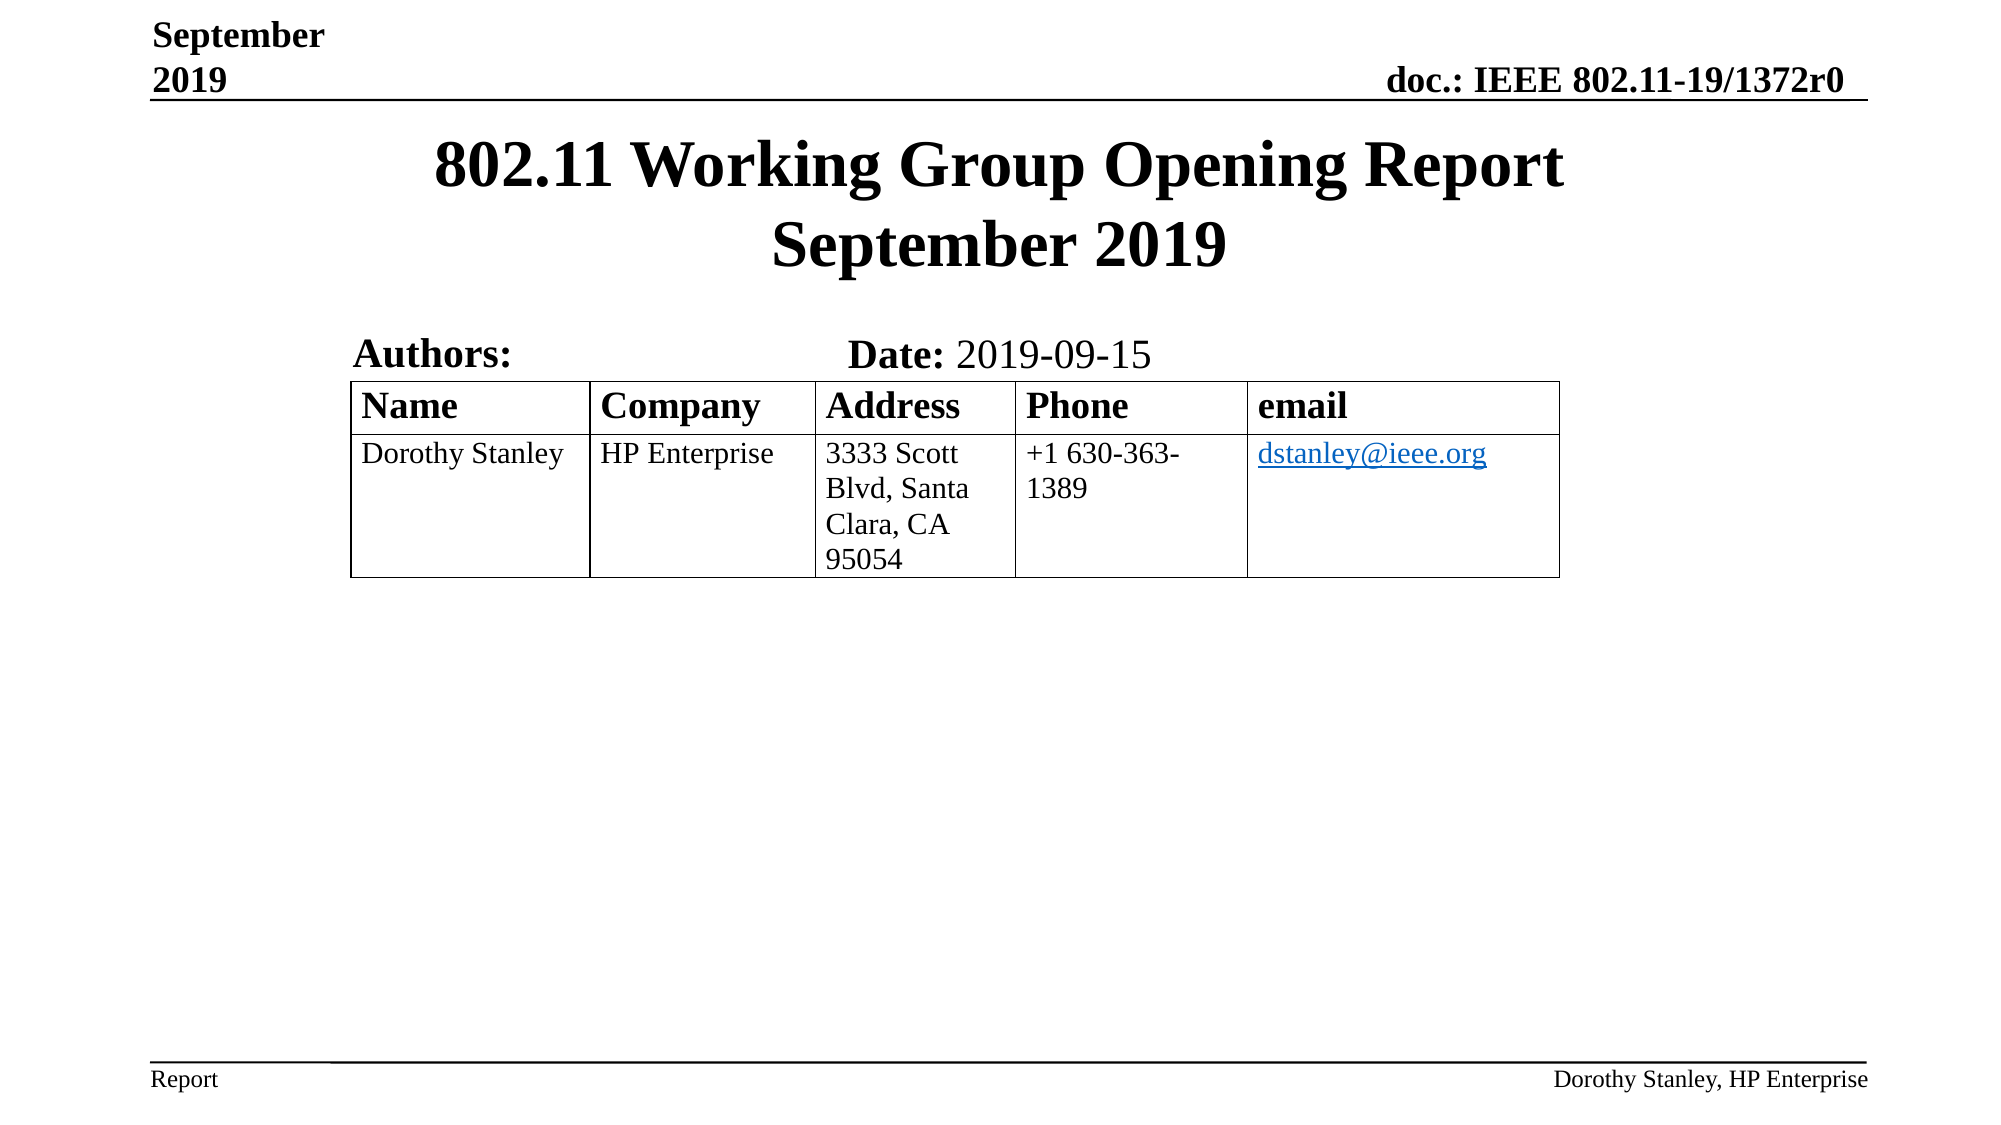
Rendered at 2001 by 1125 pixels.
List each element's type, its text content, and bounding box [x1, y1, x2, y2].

footer Dorothy Stanley, HP Enterprise [1512, 1061, 1869, 1093]
title 802.11 Working Group Opening Report September 2019 [150, 112, 1850, 288]
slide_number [152, 54, 406, 101]
list Date: 2019-09-15 [150, 324, 1850, 1000]
text_box Authors: [337, 318, 575, 379]
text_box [336, 381, 1593, 803]
